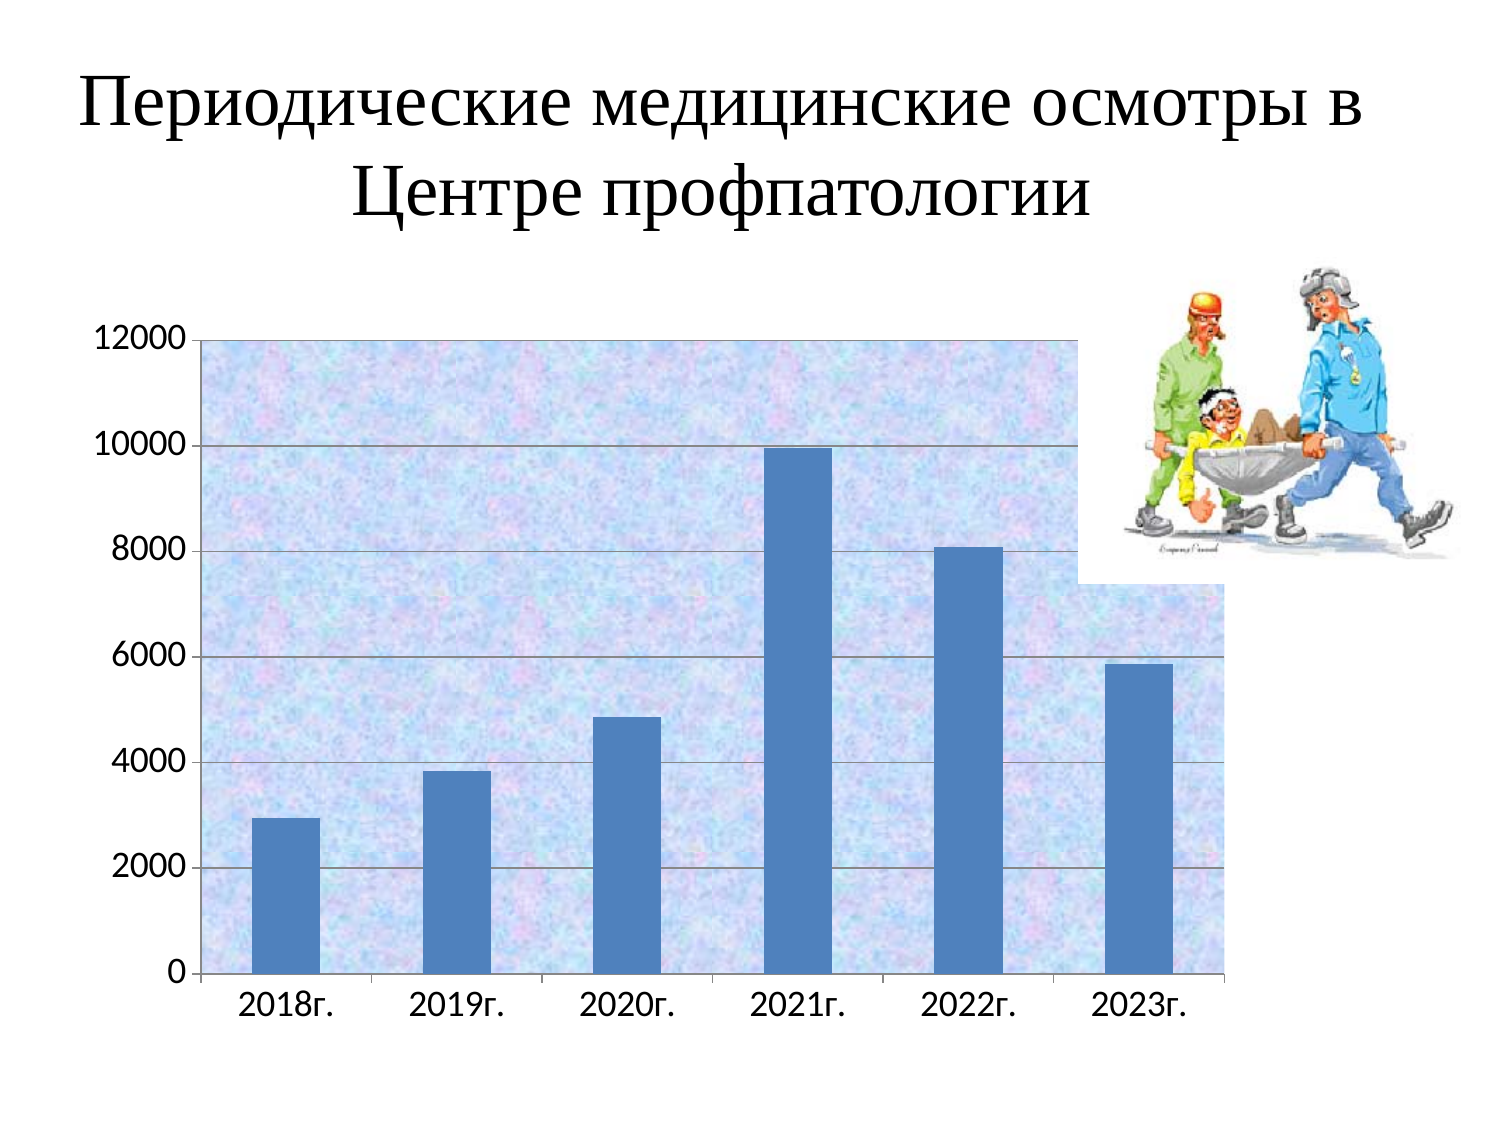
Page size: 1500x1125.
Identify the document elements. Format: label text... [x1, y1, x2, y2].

chart [34, 257, 1500, 1091]
title Периодические медицинские осмотры в Центре профпатологии [46, 46, 1397, 235]
